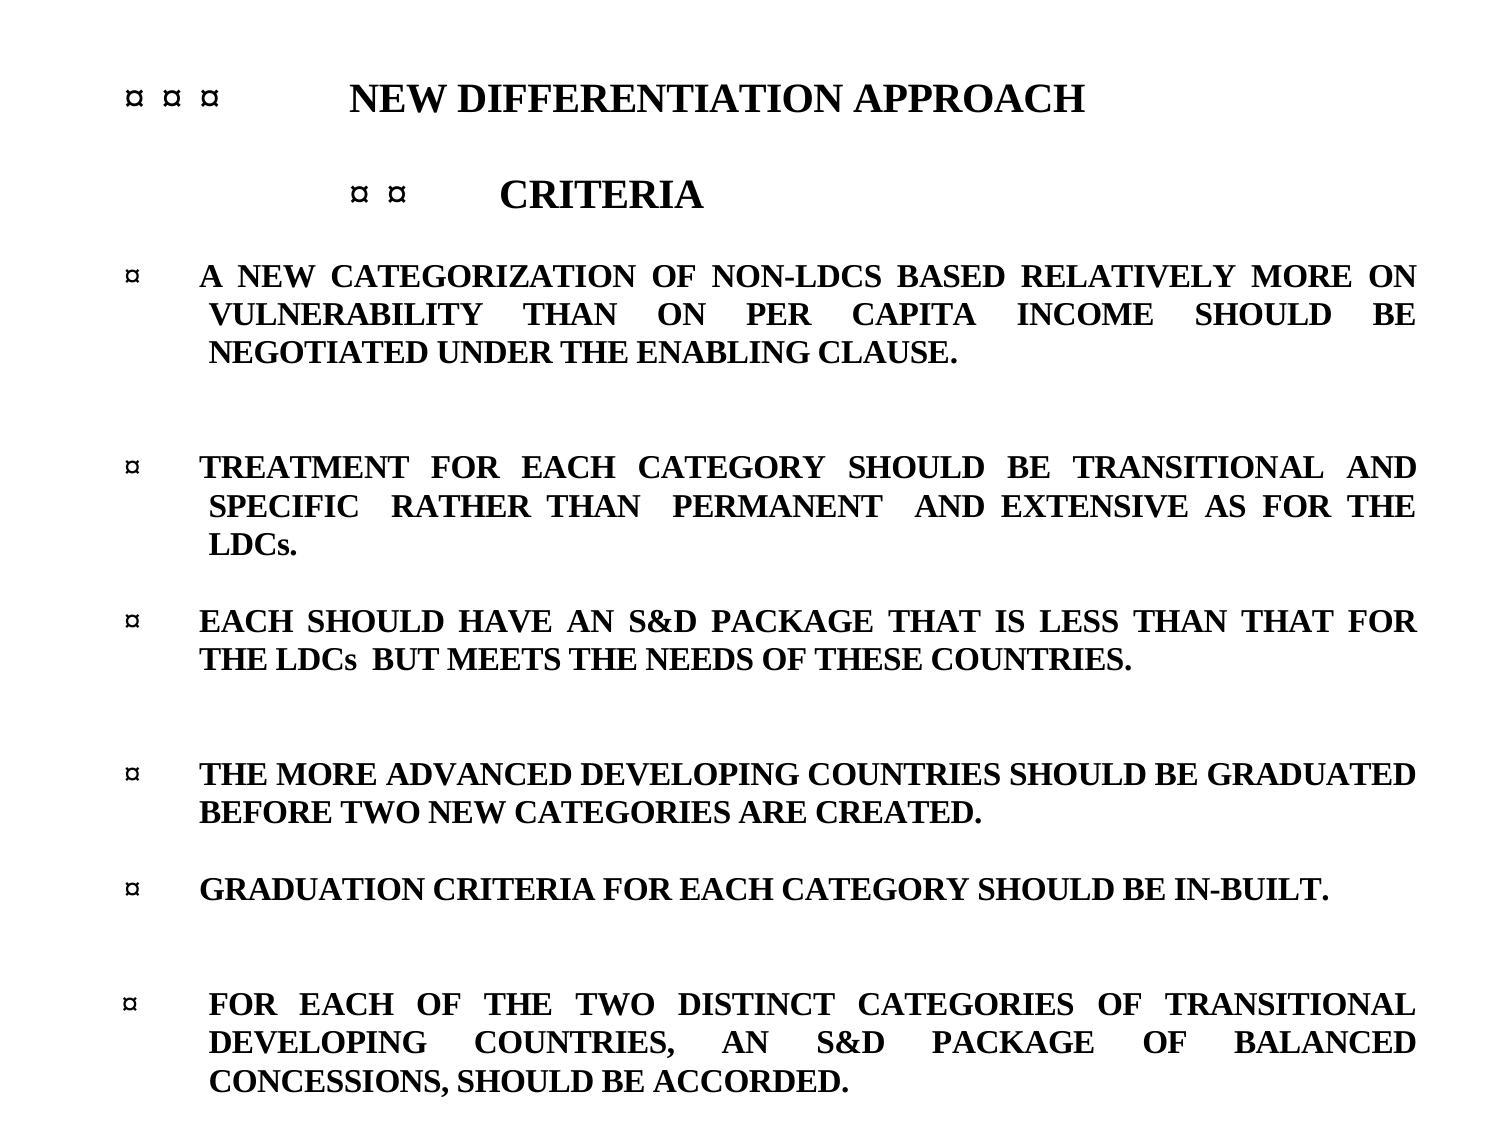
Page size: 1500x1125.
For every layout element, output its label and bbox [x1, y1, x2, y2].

text_box [48, 74, 1418, 1125]
